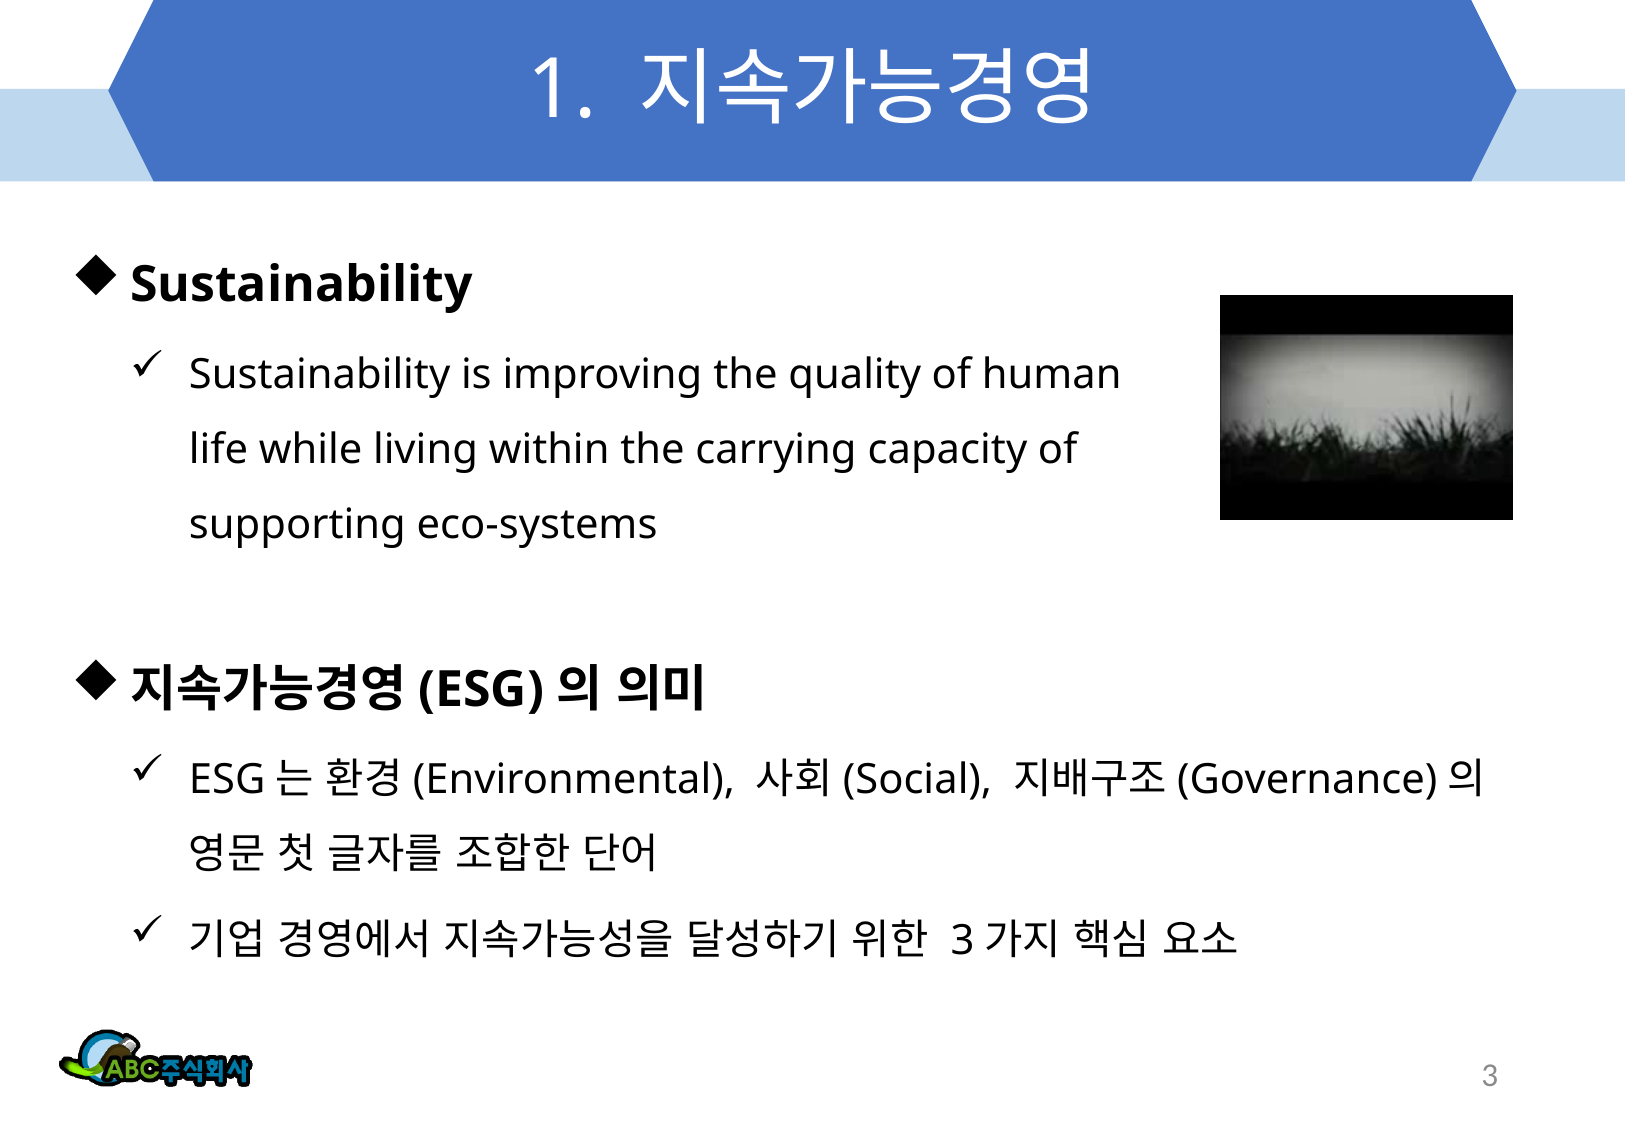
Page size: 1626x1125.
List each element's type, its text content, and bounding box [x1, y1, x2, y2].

list Sustainability Sustainability is improving the quality of human life while living within the carrying capacity of supporting eco-systems [56, 214, 1165, 582]
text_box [1220, 294, 1514, 521]
title 1. 지속가능경영 [0, 0, 1625, 182]
slide_number 3 [1147, 1042, 1514, 1103]
picture [50, 1023, 258, 1091]
text_box 지속가능경영(ESG)의 의미 ESG는 환경(Environmental), 사회(Social), 지배구조(Governance)의 영문 첫 글자를 조합한 단어 기업 경영에서 지속가능성을 달성하기 위한 3가지 핵심 요소 [56, 619, 1514, 987]
